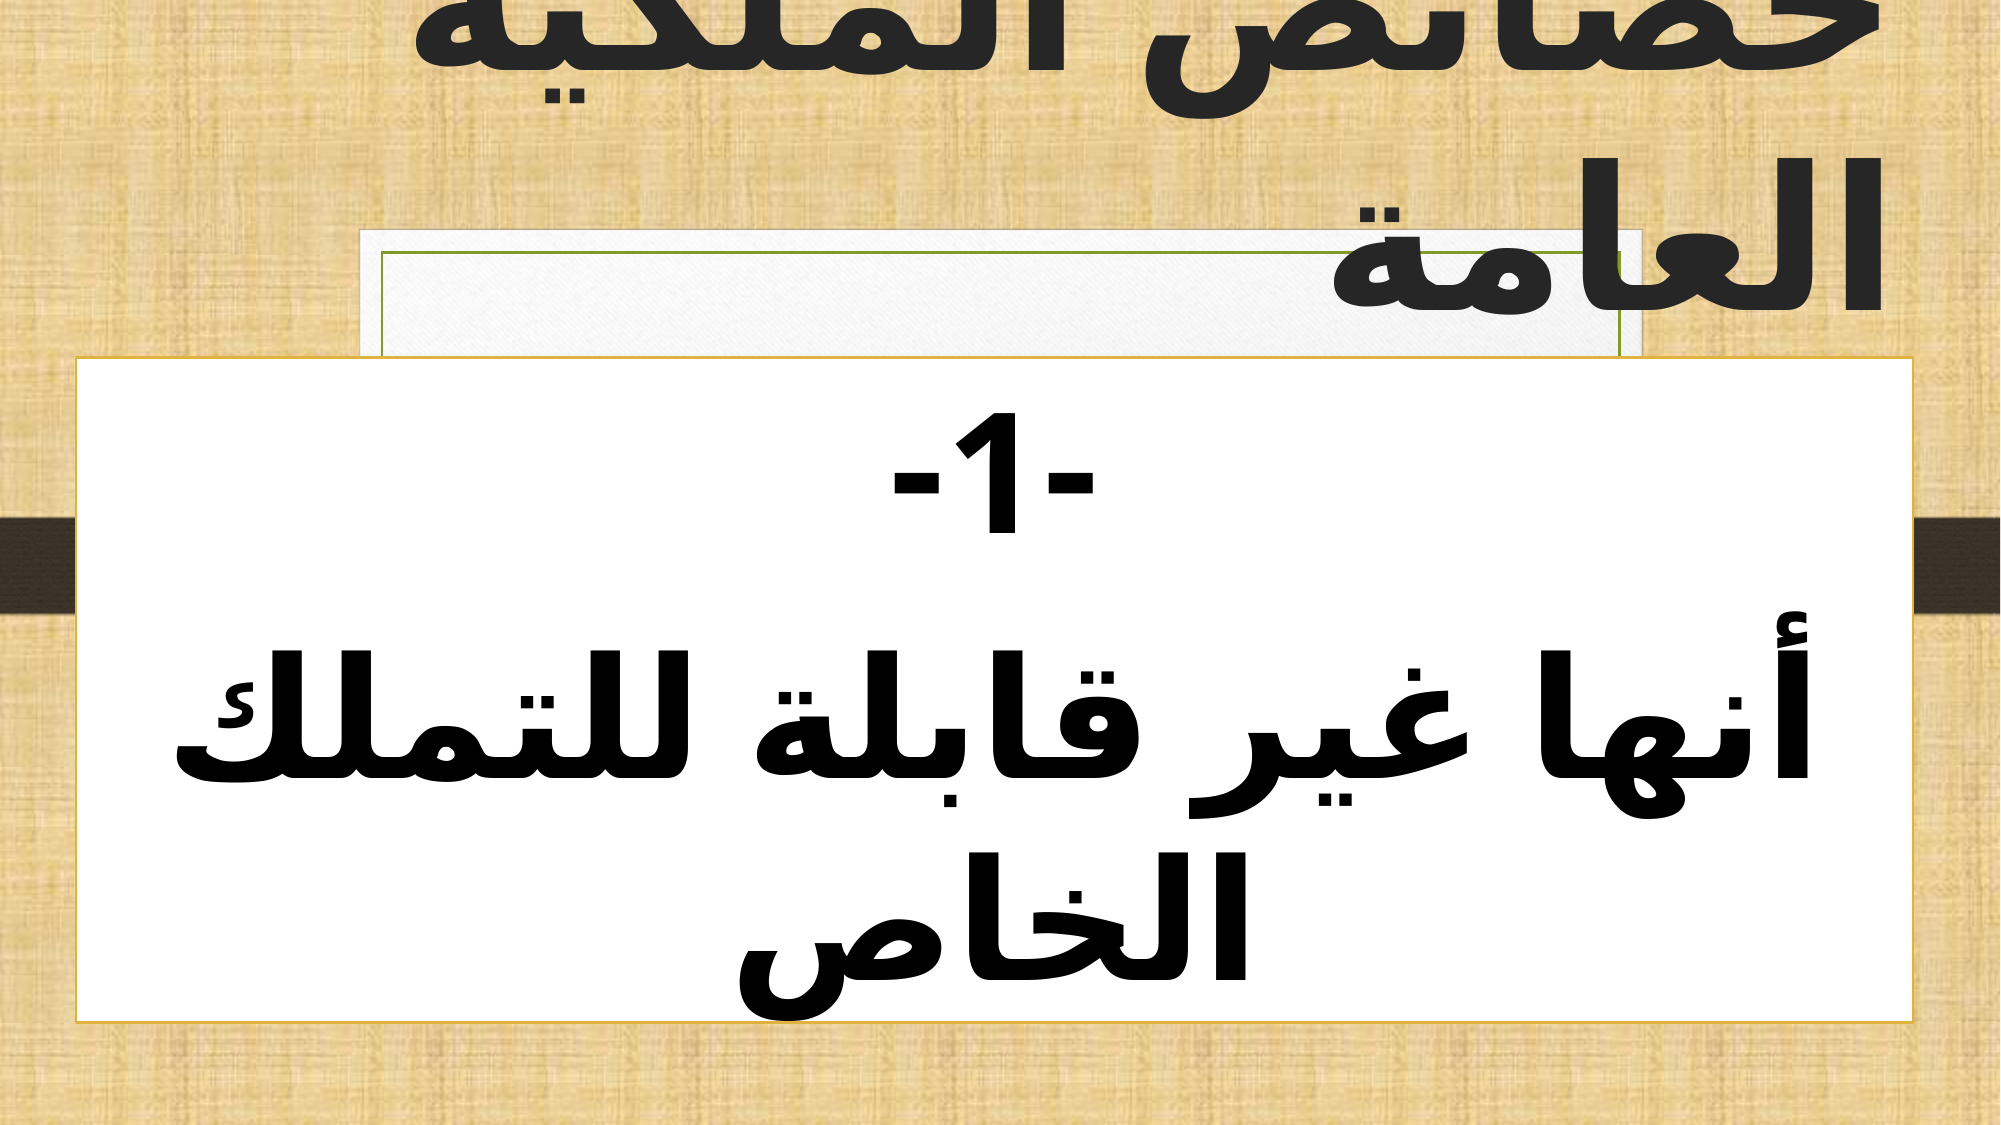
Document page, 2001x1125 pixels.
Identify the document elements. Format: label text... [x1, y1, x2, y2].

subtitle -1- أنها غير قابلة للتملك الخاص [75, 356, 1914, 1024]
title خصائص الملكية العامة [221, 80, 1913, 356]
picture [0, 0, 2001, 1125]
